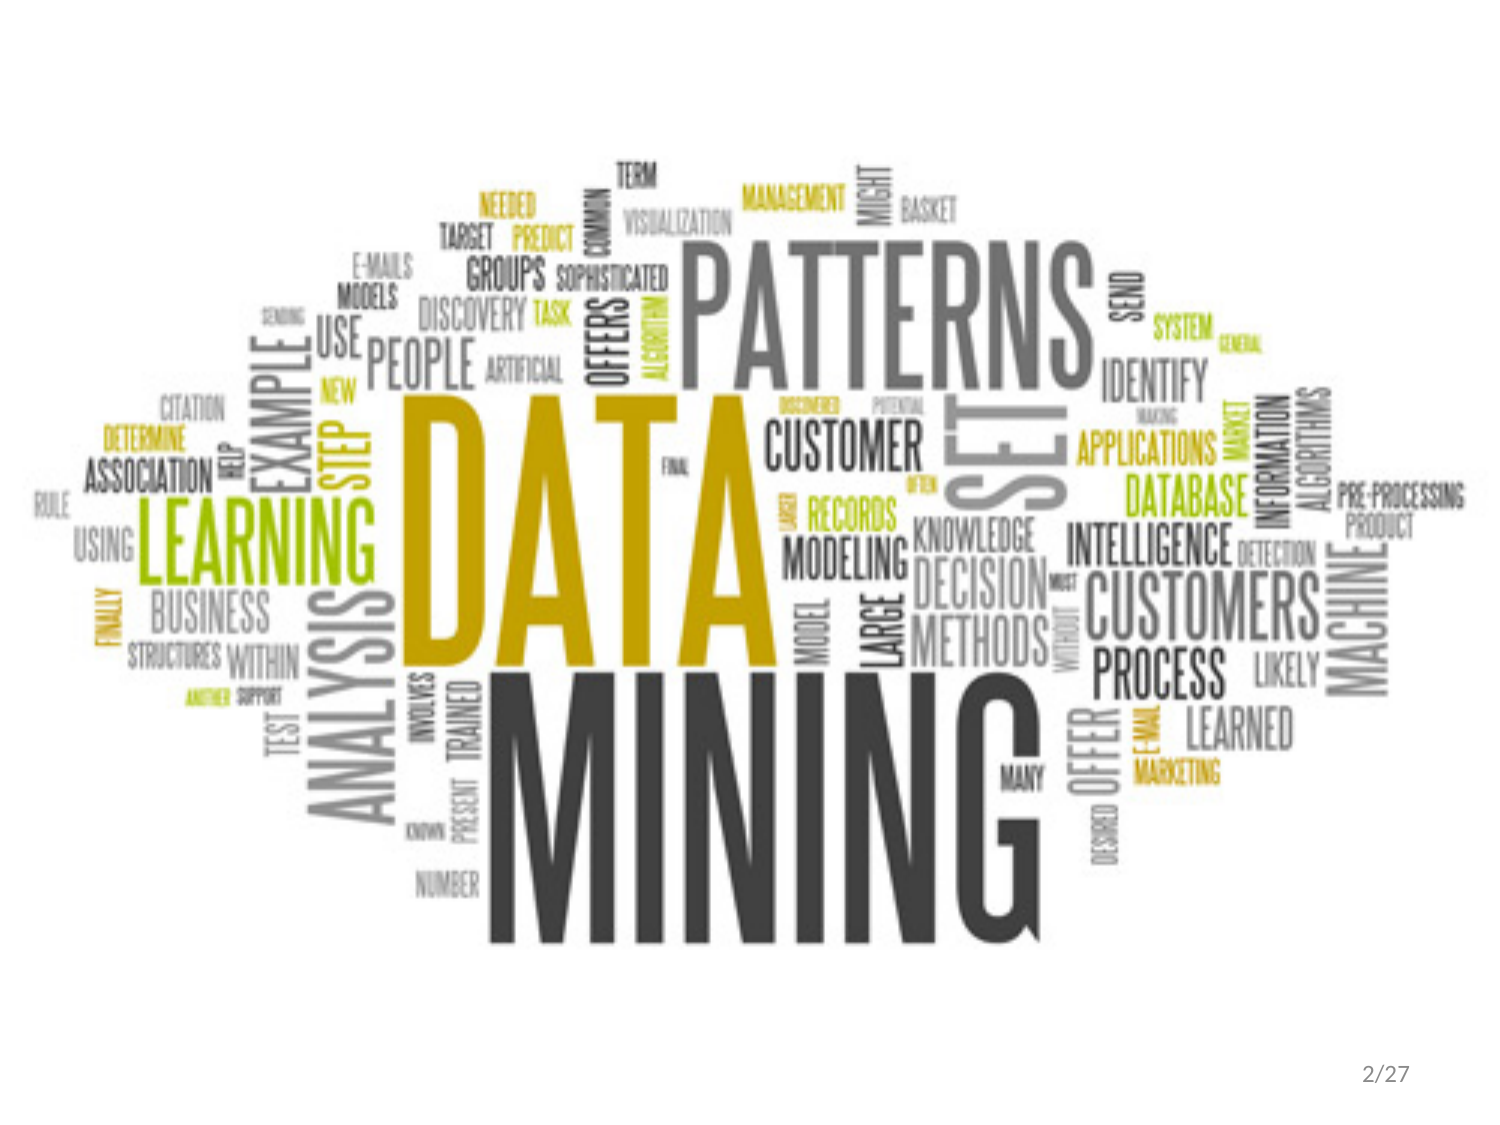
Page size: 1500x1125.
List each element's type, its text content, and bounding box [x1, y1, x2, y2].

picture [0, 37, 1500, 1070]
slide_number 2/27 [1074, 1077, 1425, 1103]
